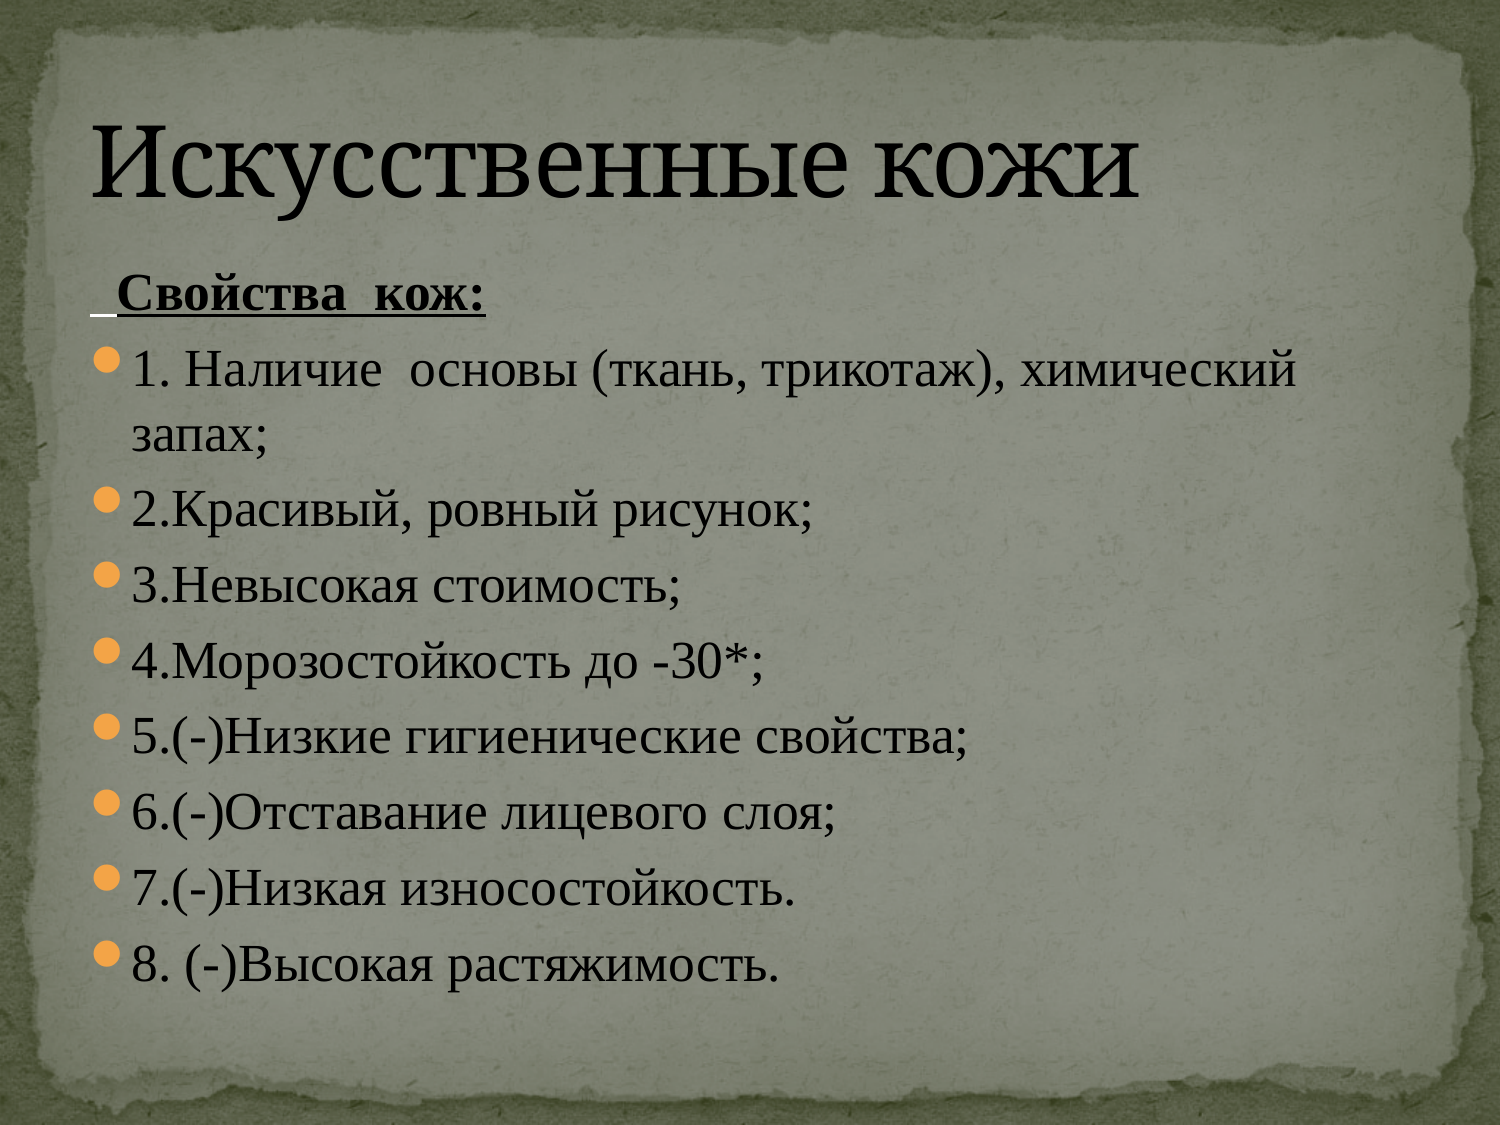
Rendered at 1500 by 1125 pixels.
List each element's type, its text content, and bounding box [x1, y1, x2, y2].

list Свойства кож: 1. Наличие основы (ткань, трикотаж), химический запах; 2.Красивый, ровный рисунок; 3.Невысокая стоимость; 4.Морозостойкость до -30*; 5.(-)Низкие гигиенические свойства; 6.(-)Отставание лицевого слоя; 7.(-)Низкая износостойкость. 8. (-)Высокая растяжимость. [75, 249, 1425, 1000]
title Искусственные кожи [74, 24, 1425, 225]
